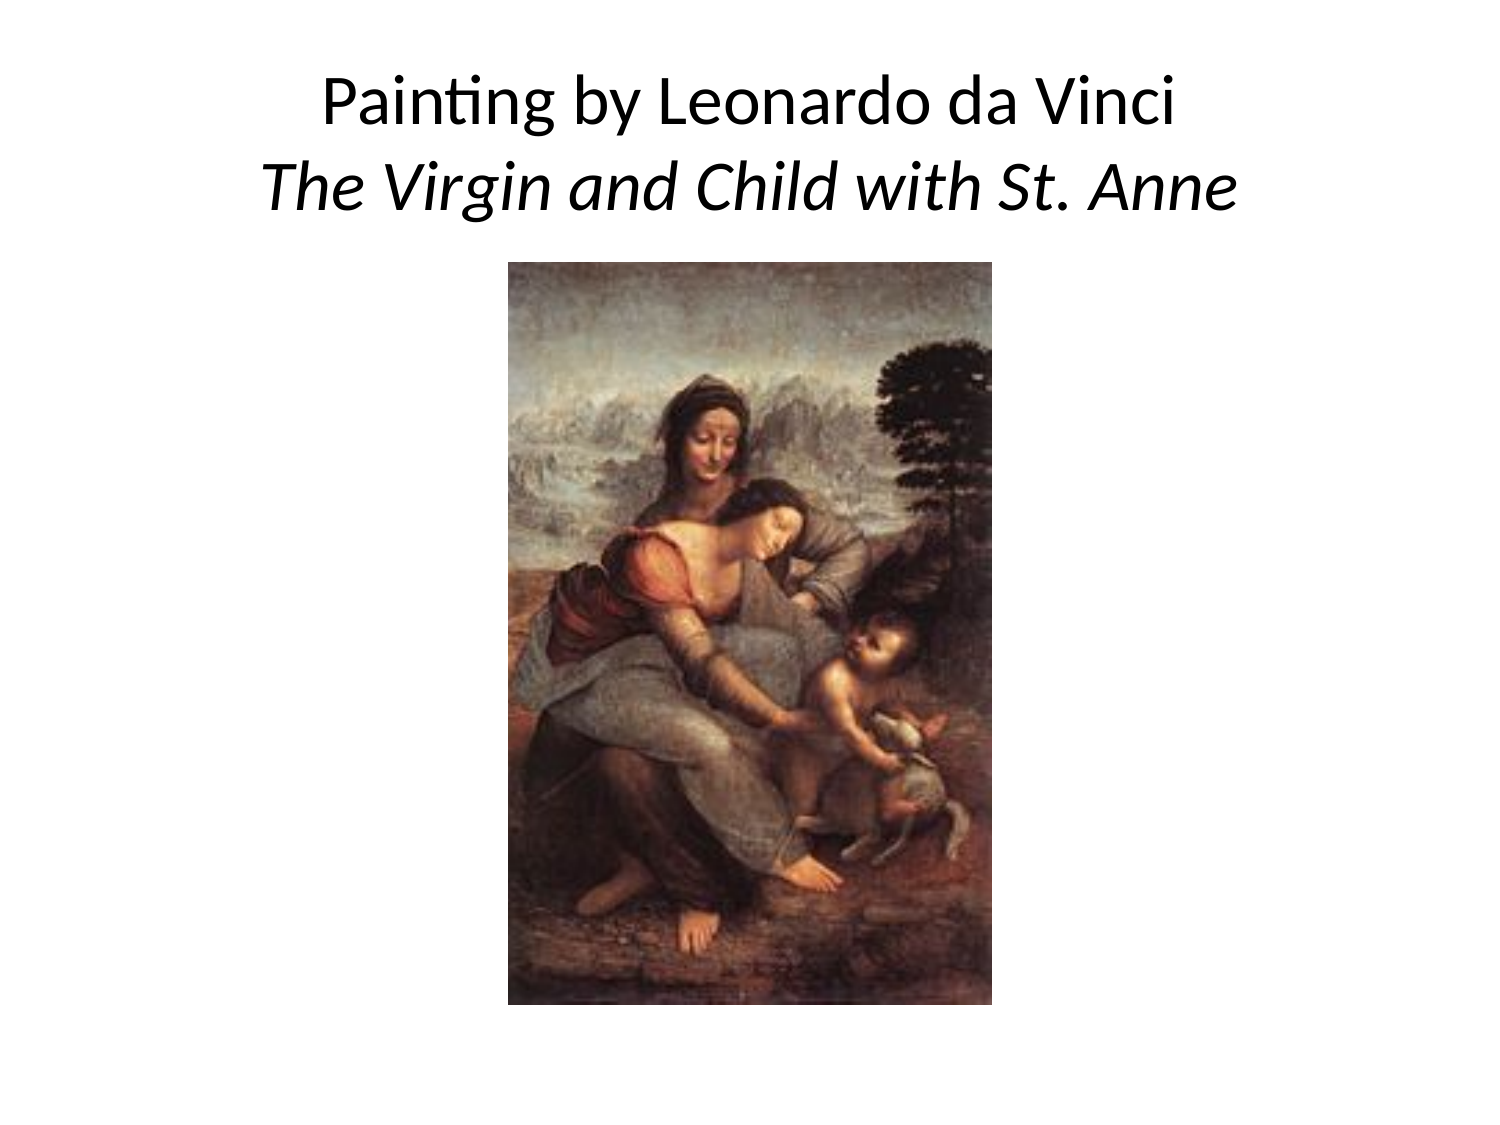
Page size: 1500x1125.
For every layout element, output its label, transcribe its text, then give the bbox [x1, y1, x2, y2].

title Painting by Leonardo da Vinci The Virgin and Child with St. Anne [75, 45, 1425, 233]
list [74, 262, 1426, 1006]
